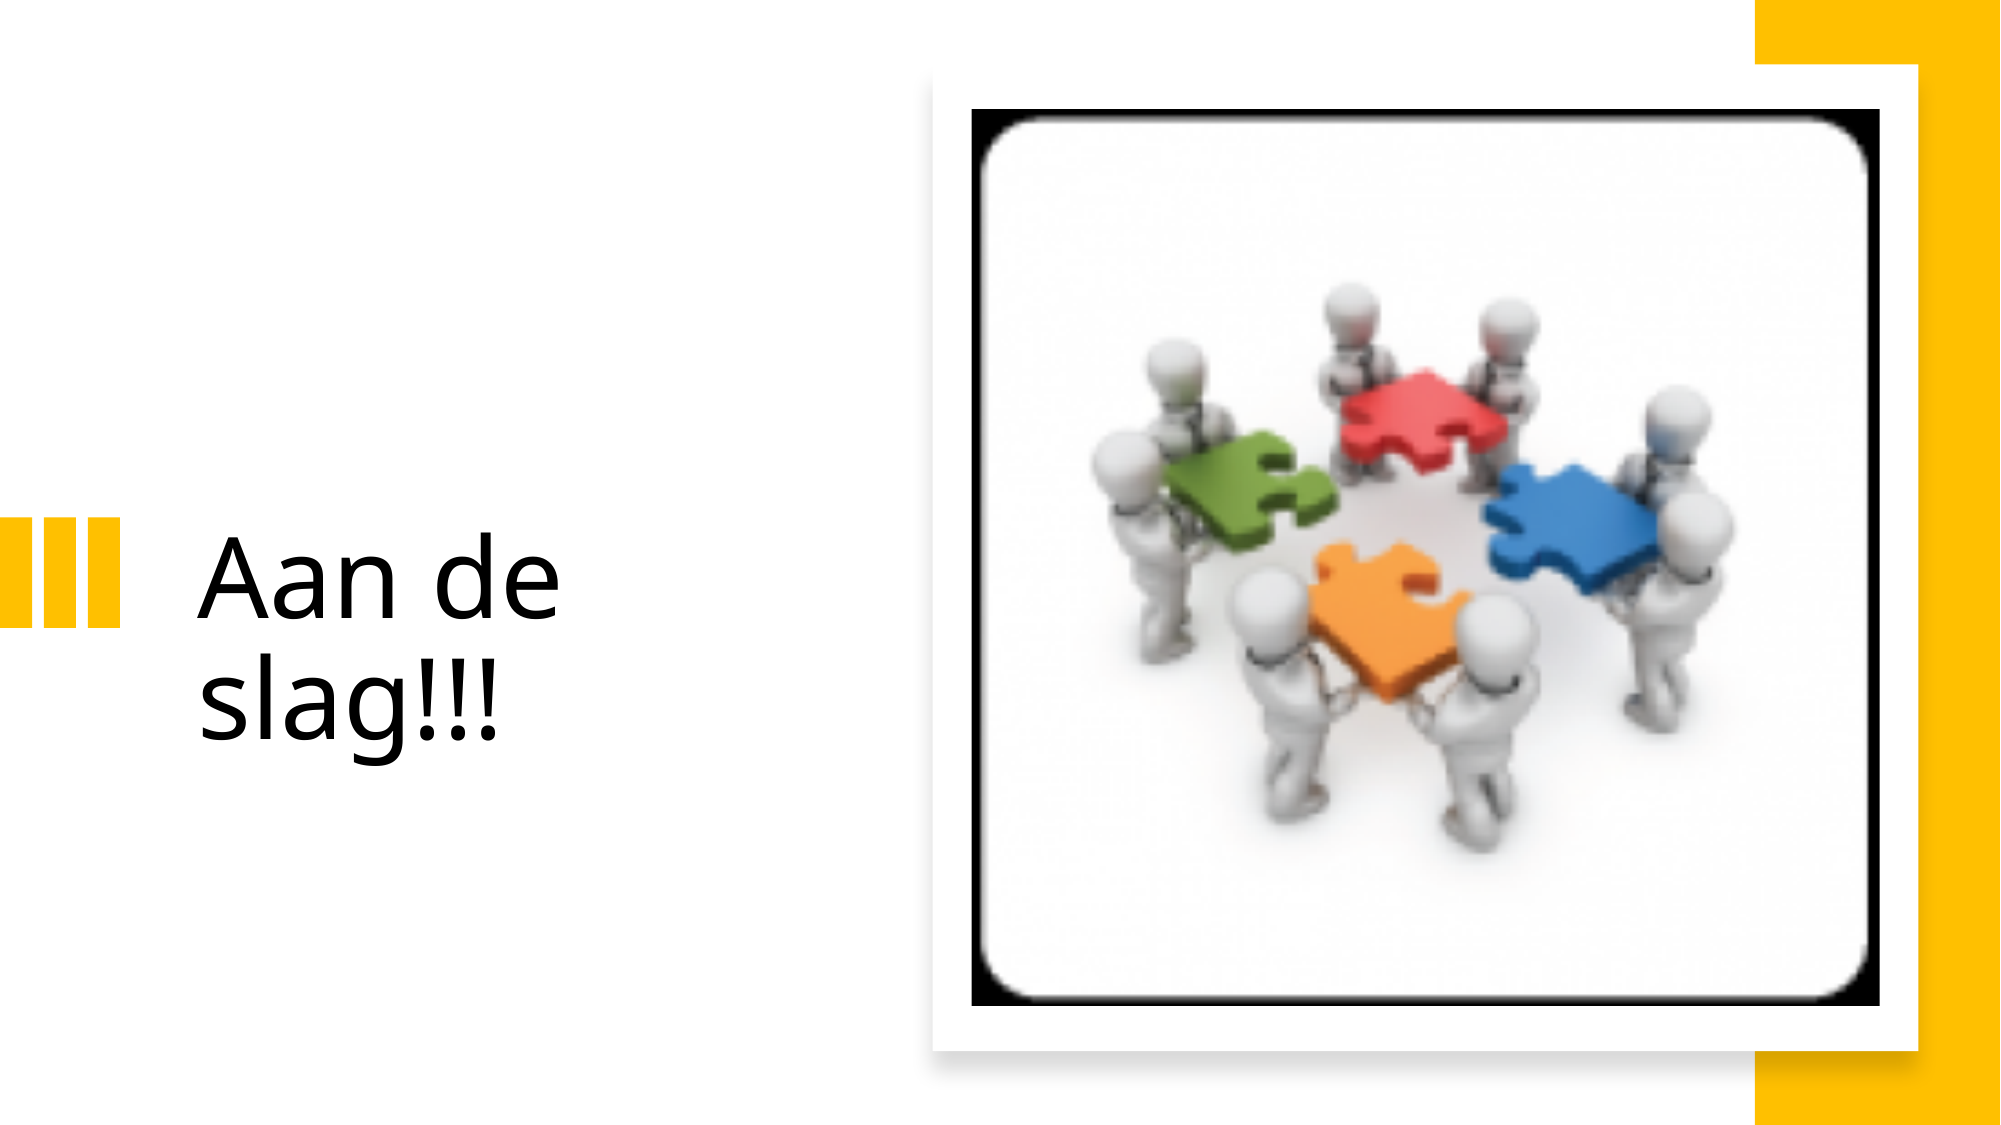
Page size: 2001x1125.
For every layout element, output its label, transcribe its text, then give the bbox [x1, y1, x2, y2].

text_box [0, 0, 1754, 1125]
title Aan de slag!!! [182, 513, 845, 906]
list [971, 109, 1880, 1006]
text_box [1754, 0, 2000, 1125]
text_box [932, 63, 1919, 1052]
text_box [0, 517, 120, 628]
